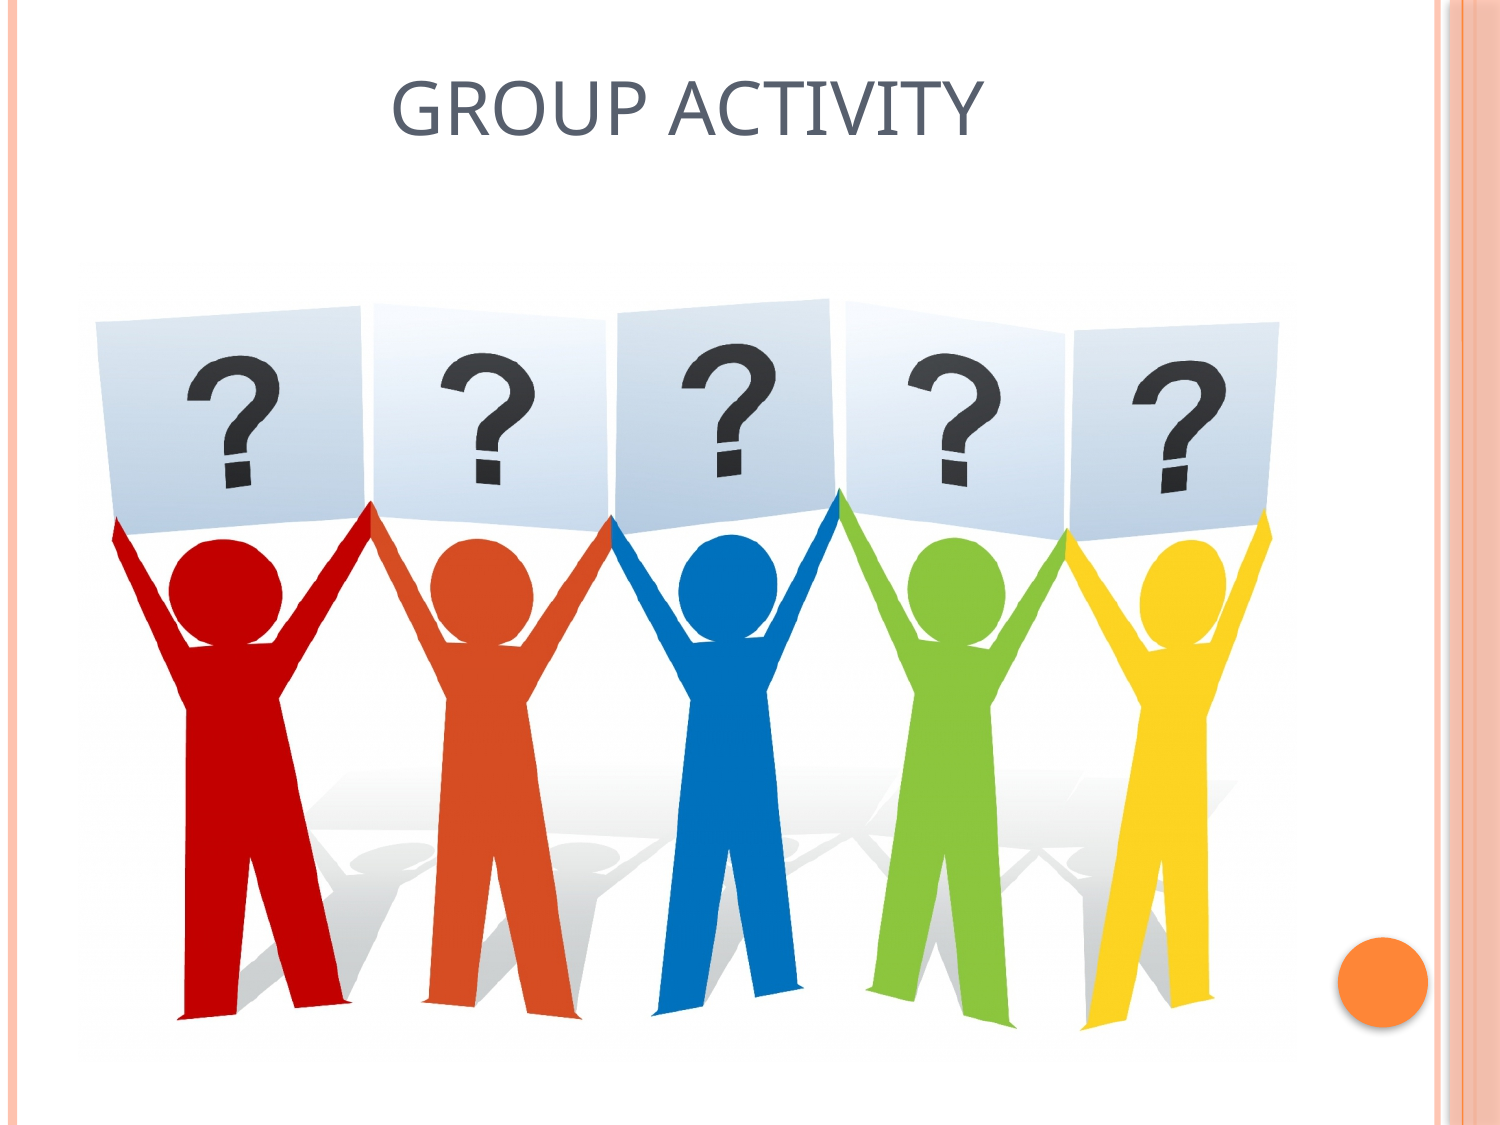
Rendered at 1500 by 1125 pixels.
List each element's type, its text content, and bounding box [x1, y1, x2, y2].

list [77, 261, 1298, 1063]
title Group Activity [75, 45, 1300, 233]
